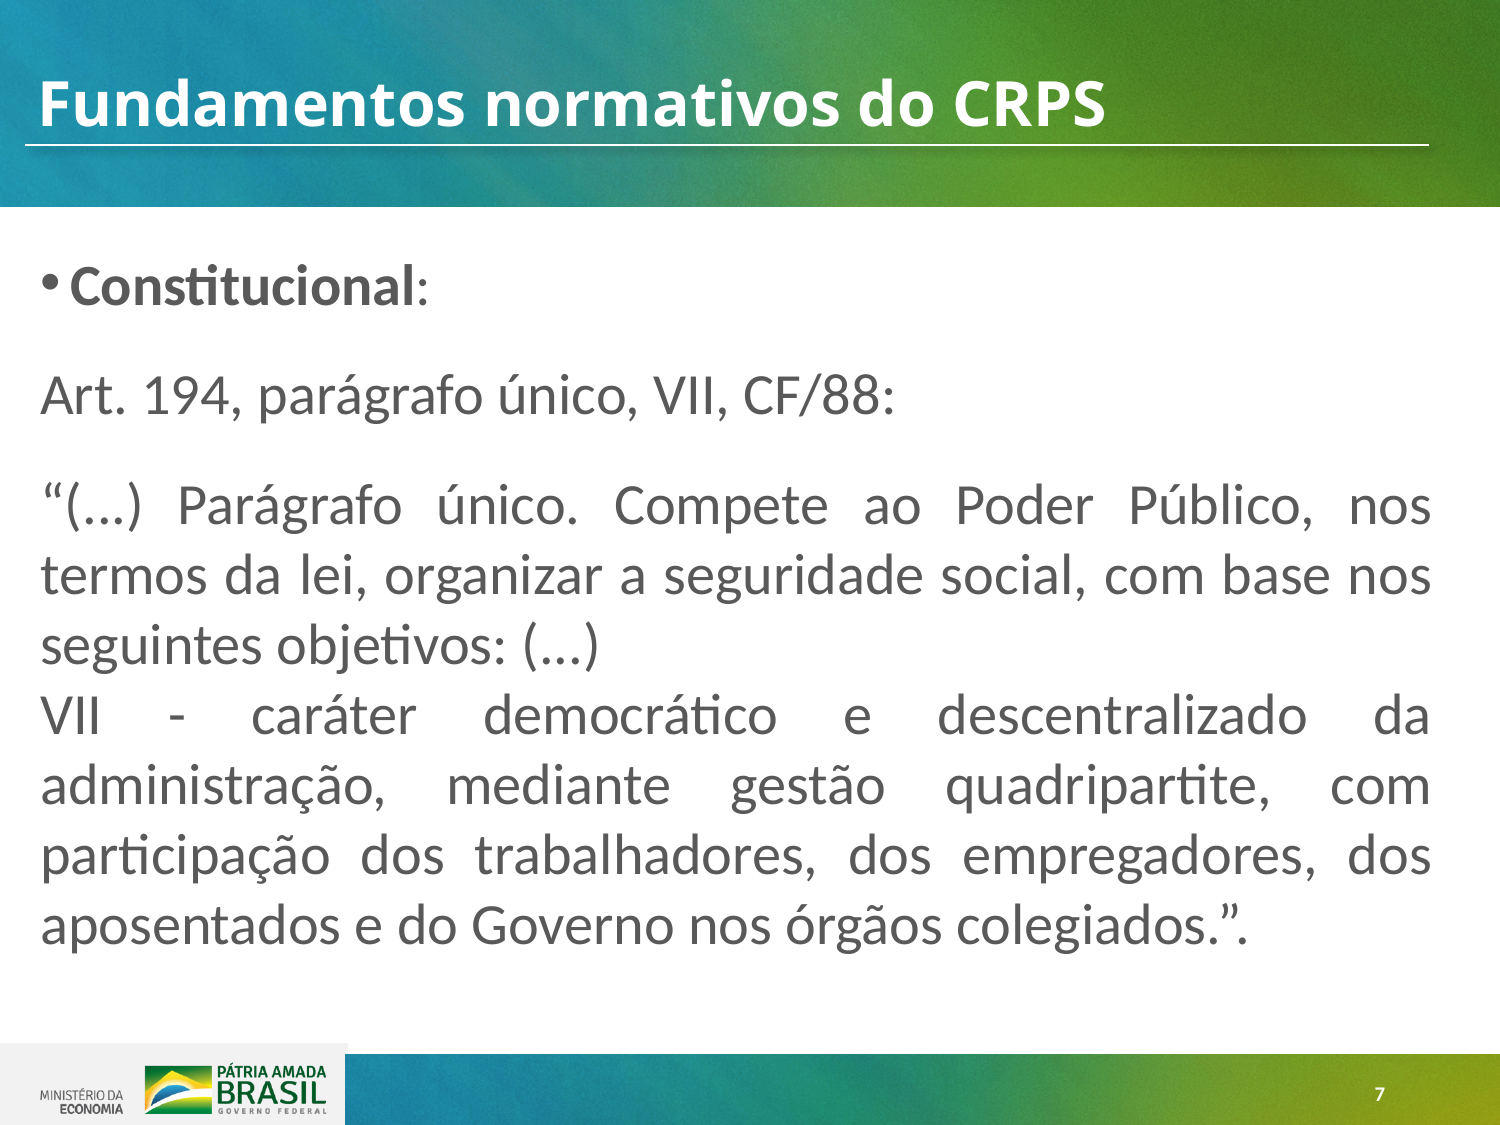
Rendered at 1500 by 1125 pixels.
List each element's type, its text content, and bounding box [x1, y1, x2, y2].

picture [345, 1054, 1500, 1125]
picture [0, 0, 1500, 207]
text_box Constitucional: Art. 194, parágrafo único, VII, CF/88: “(...) Parágrafo único. Compete ao Poder Público, nos termos da lei, organizar a seguridade social, com base nos seguintes objetivos: (...) VII - caráter democrático e descentralizado da administração, mediante gestão quadripartite, com participação dos trabalhadores, dos empregadores, dos aposentados e do Governo nos órgãos colegiados.”. [25, 239, 1448, 964]
picture [36, 1052, 330, 1122]
